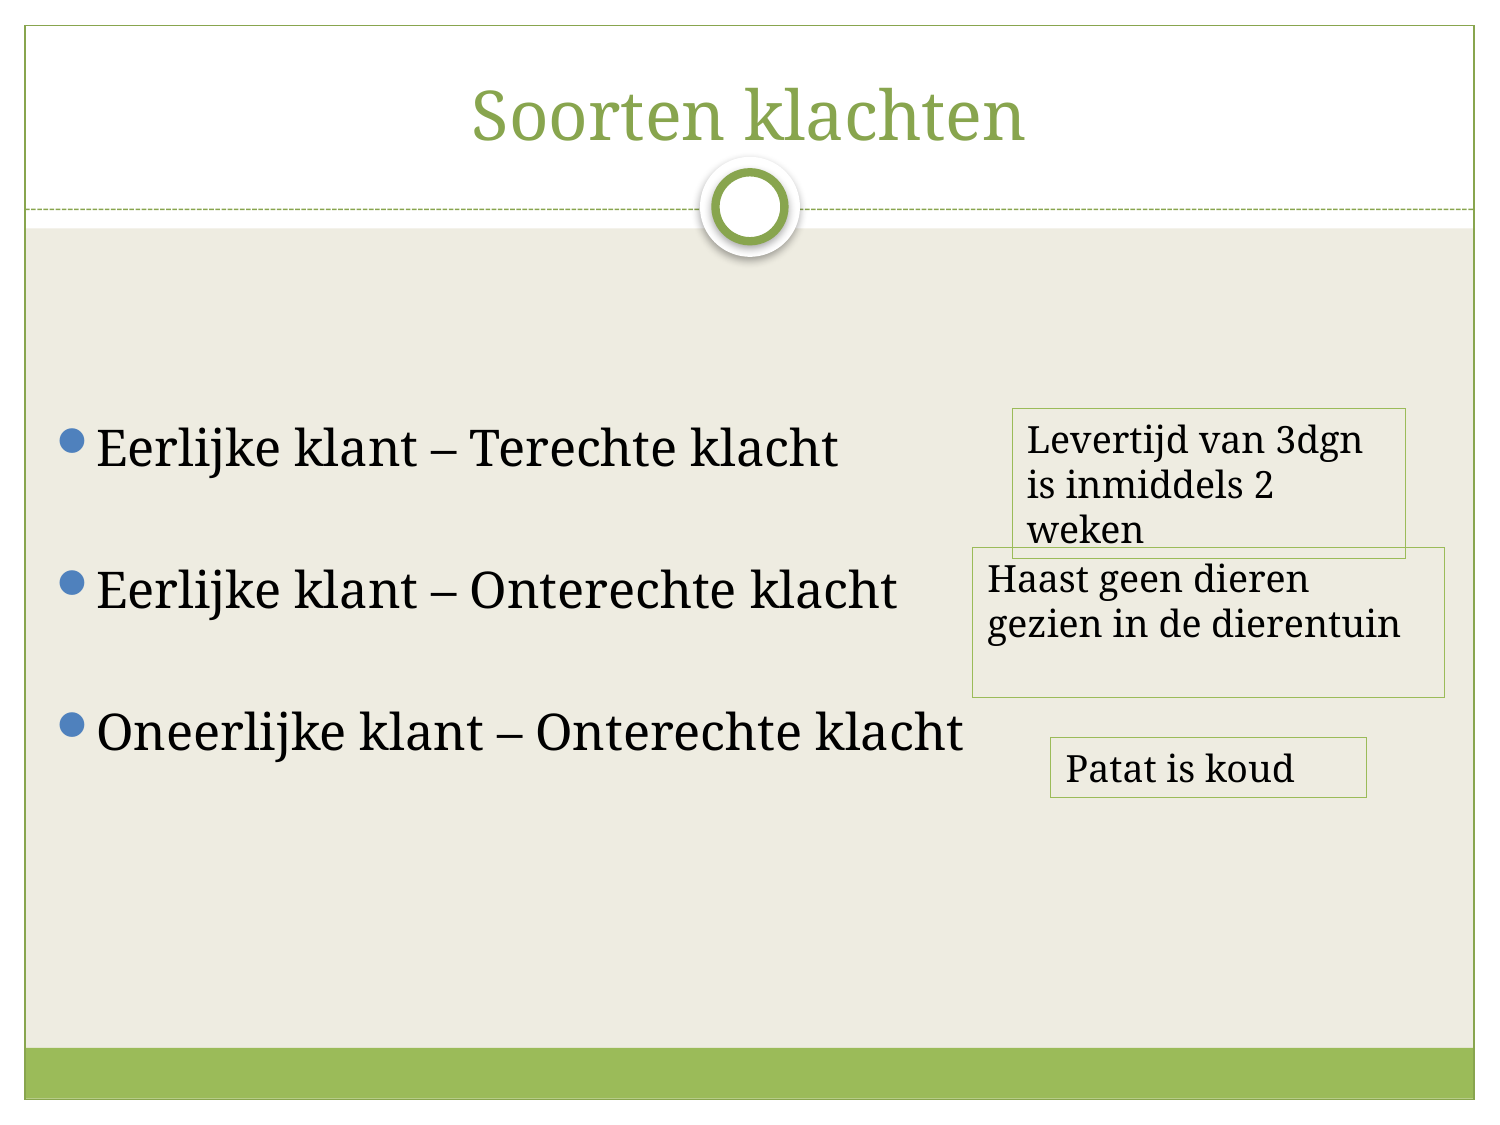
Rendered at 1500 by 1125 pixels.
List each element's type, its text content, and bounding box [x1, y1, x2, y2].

text_box Haast geen dieren gezien in de dierentuin [972, 547, 1445, 698]
title Soorten klachten [49, 37, 1450, 162]
text_box Patat is koud [1050, 737, 1367, 798]
list Eerlijke klant – Terechte klacht Eerlijke klant – Onterechte klacht Oneerlijke klant – Onterechte klacht [41, 338, 990, 846]
text_box Levertijd van 3dgn is inmiddels 2 weken [1012, 408, 1406, 559]
